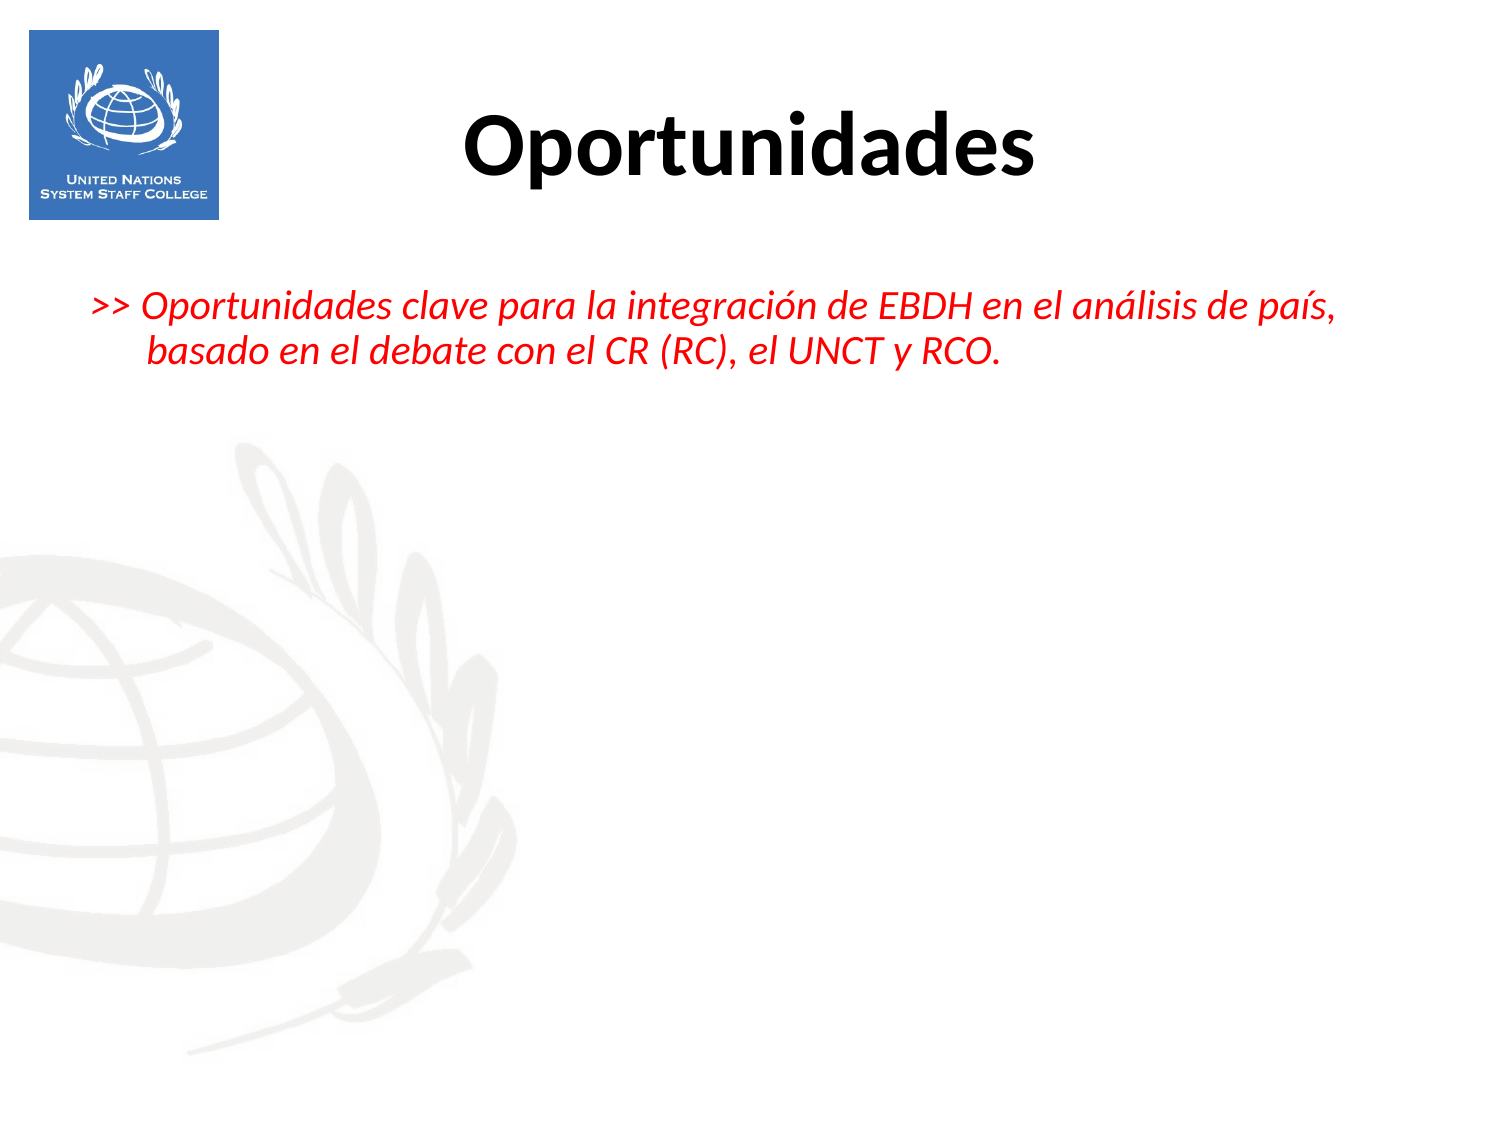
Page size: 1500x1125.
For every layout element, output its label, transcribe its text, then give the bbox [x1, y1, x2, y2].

title Oportunidades [74, 44, 1426, 233]
picture [29, 30, 219, 220]
list >> Oportunidades clave para la integración de EBDH en el análisis de país, basado en el debate con el CR (RC), el UNCT y RCO. [74, 275, 1426, 1049]
